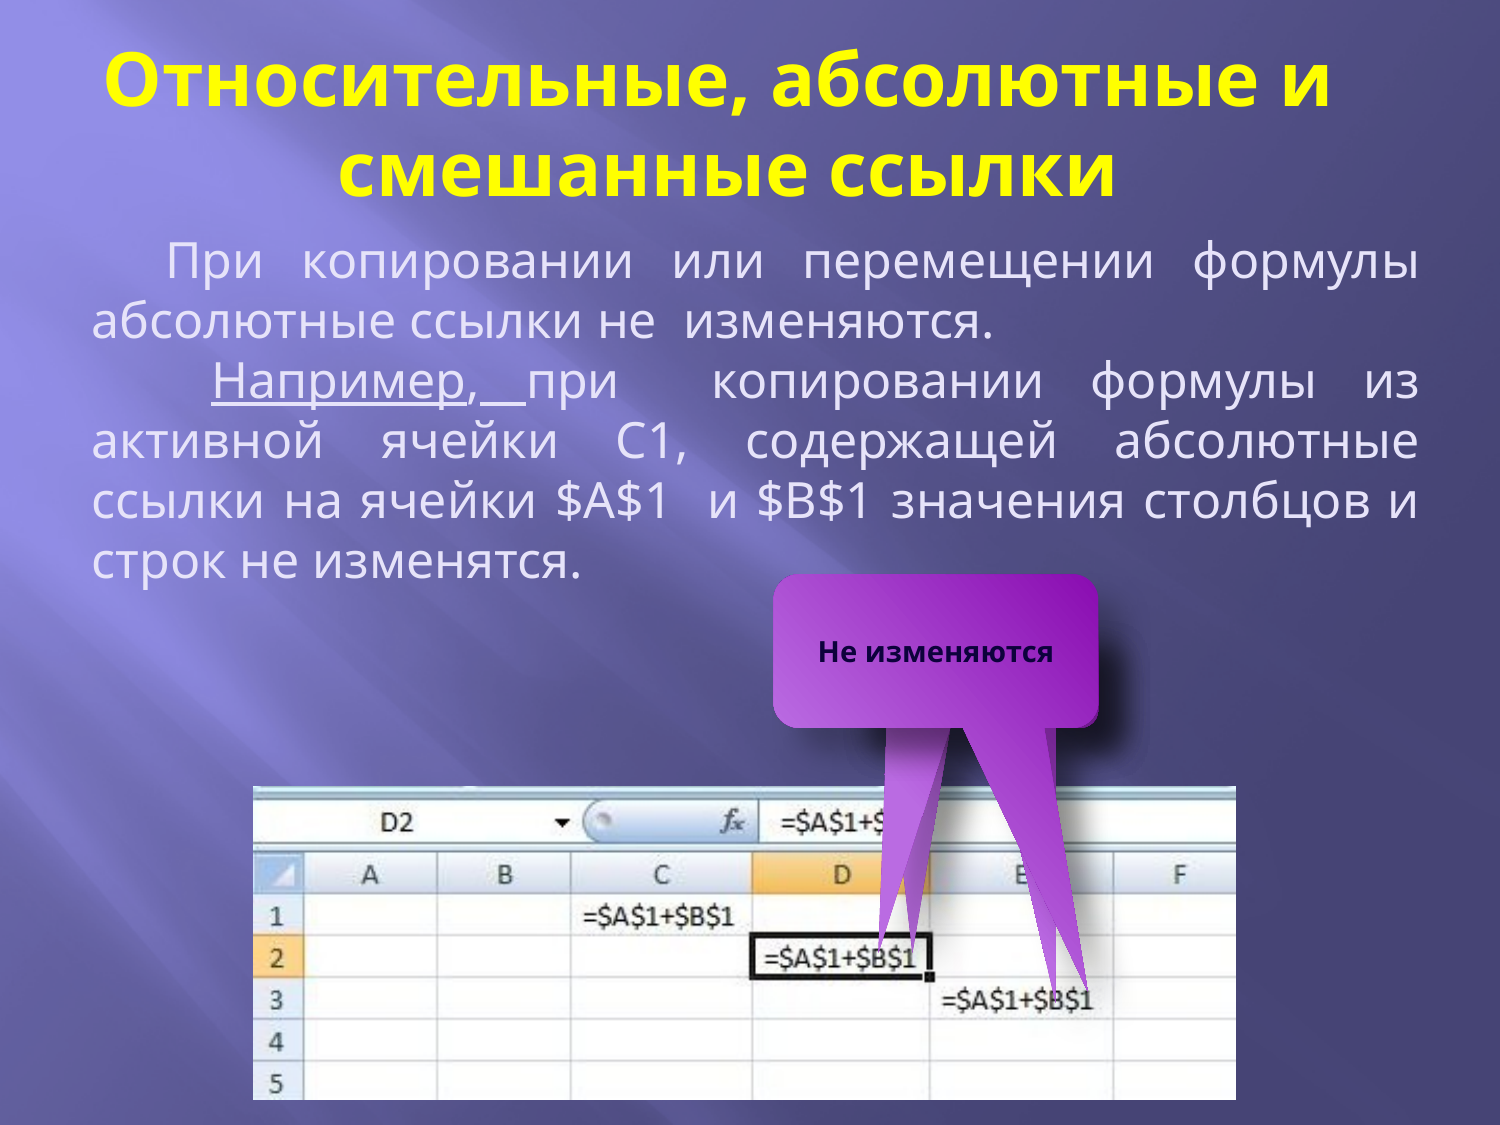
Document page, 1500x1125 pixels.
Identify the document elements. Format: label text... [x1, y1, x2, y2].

picture [253, 786, 1236, 1100]
text_box [884, 776, 935, 786]
text_box При копировании или перемещении формулы абсолютные ссылки не изменяются. Например, при копировании формулы из активной ячейки С1, содержащей абсолютные ссылки на ячейки $A$1 и $B$1 значения столбцов и строк не изменятся. [76, 220, 1436, 596]
text_box Не изменяются [773, 574, 1099, 786]
text_box Относительные, абсолютные и смешанные ссылки [37, 23, 1420, 219]
